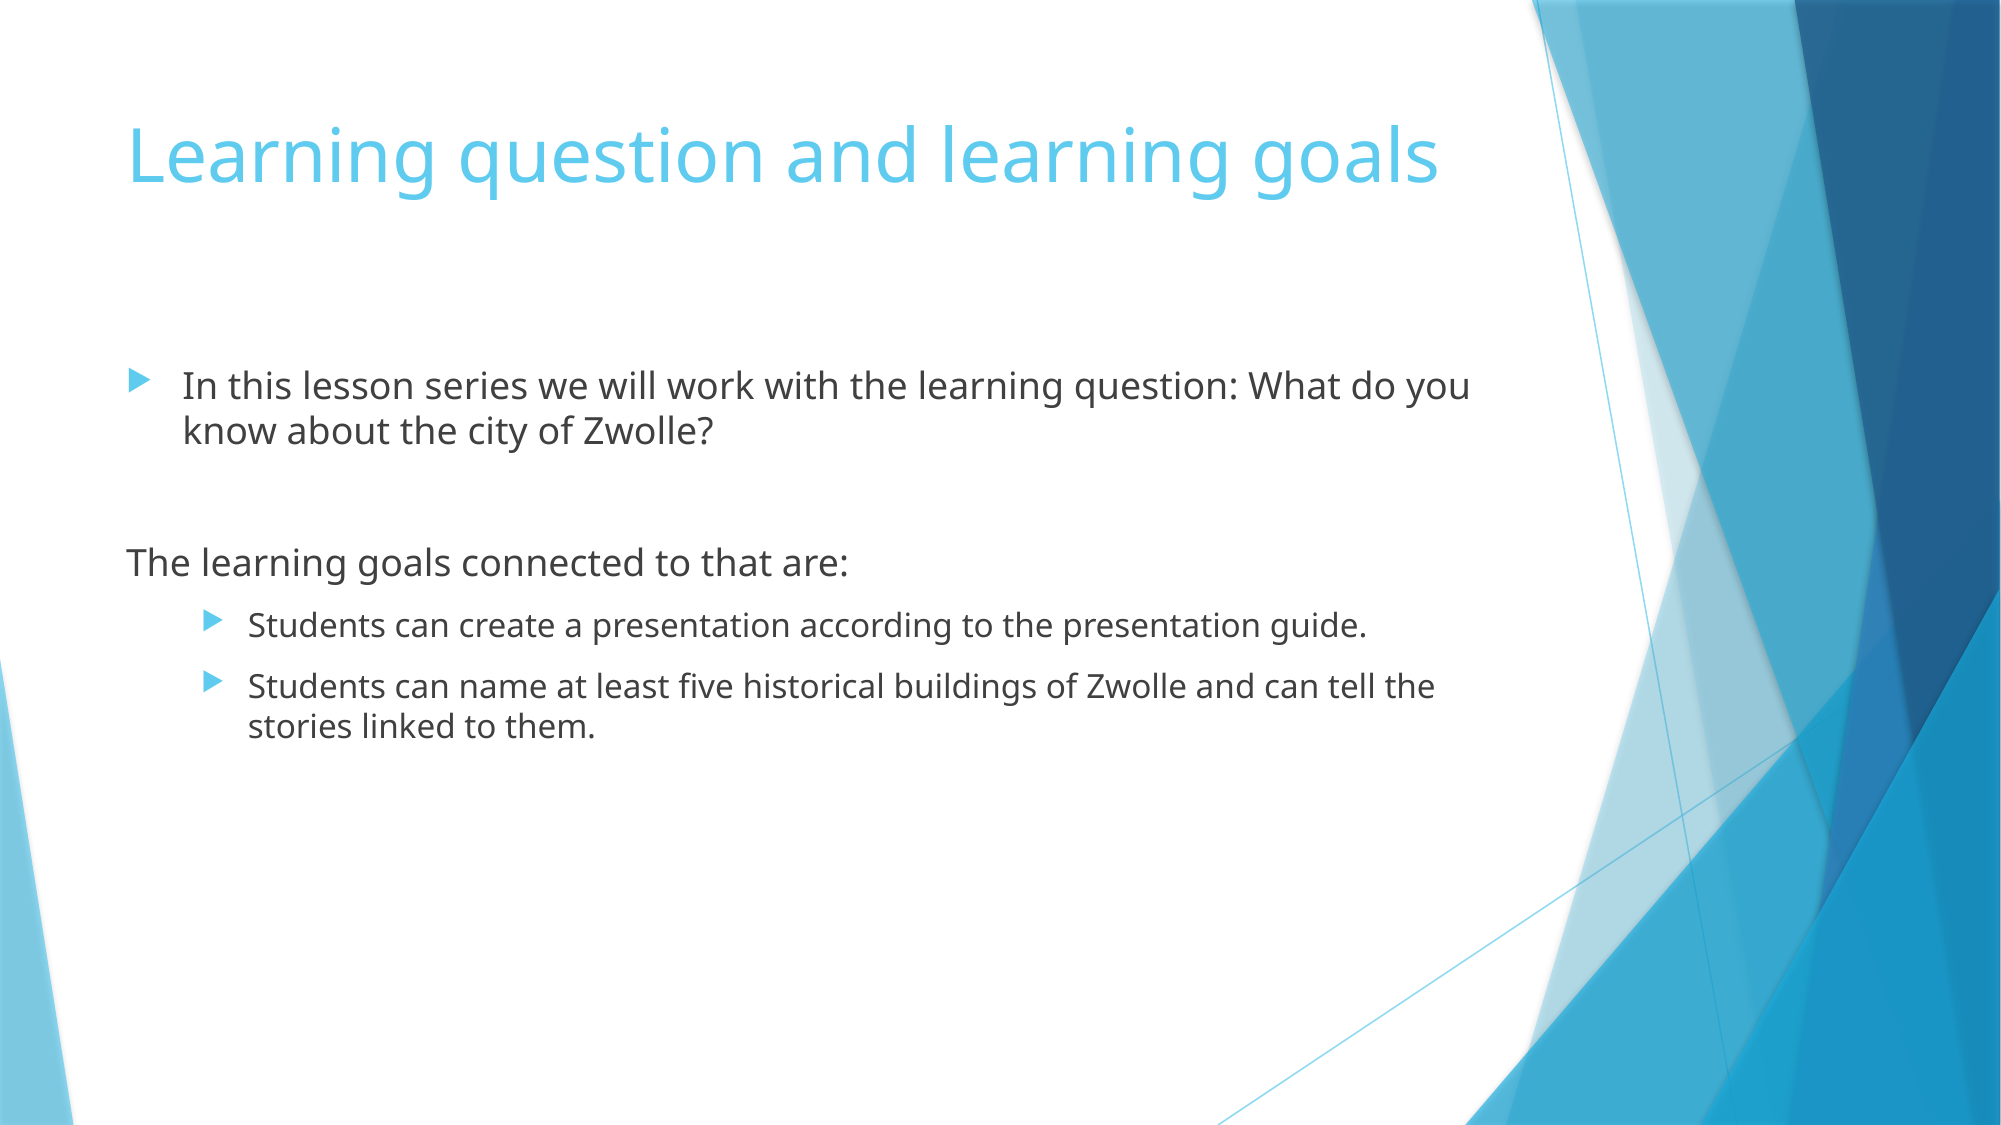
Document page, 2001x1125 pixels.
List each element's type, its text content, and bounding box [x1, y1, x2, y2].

title Learning question and learning goals [111, 99, 1522, 317]
list In this lesson series we will work with the learning question: What do you know about the city of Zwolle? The learning goals connected to that are: Students can create a presentation according to the presentation guide. Students can name at least five historical buildings of Zwolle and can tell the stories linked to them. [111, 354, 1522, 992]
